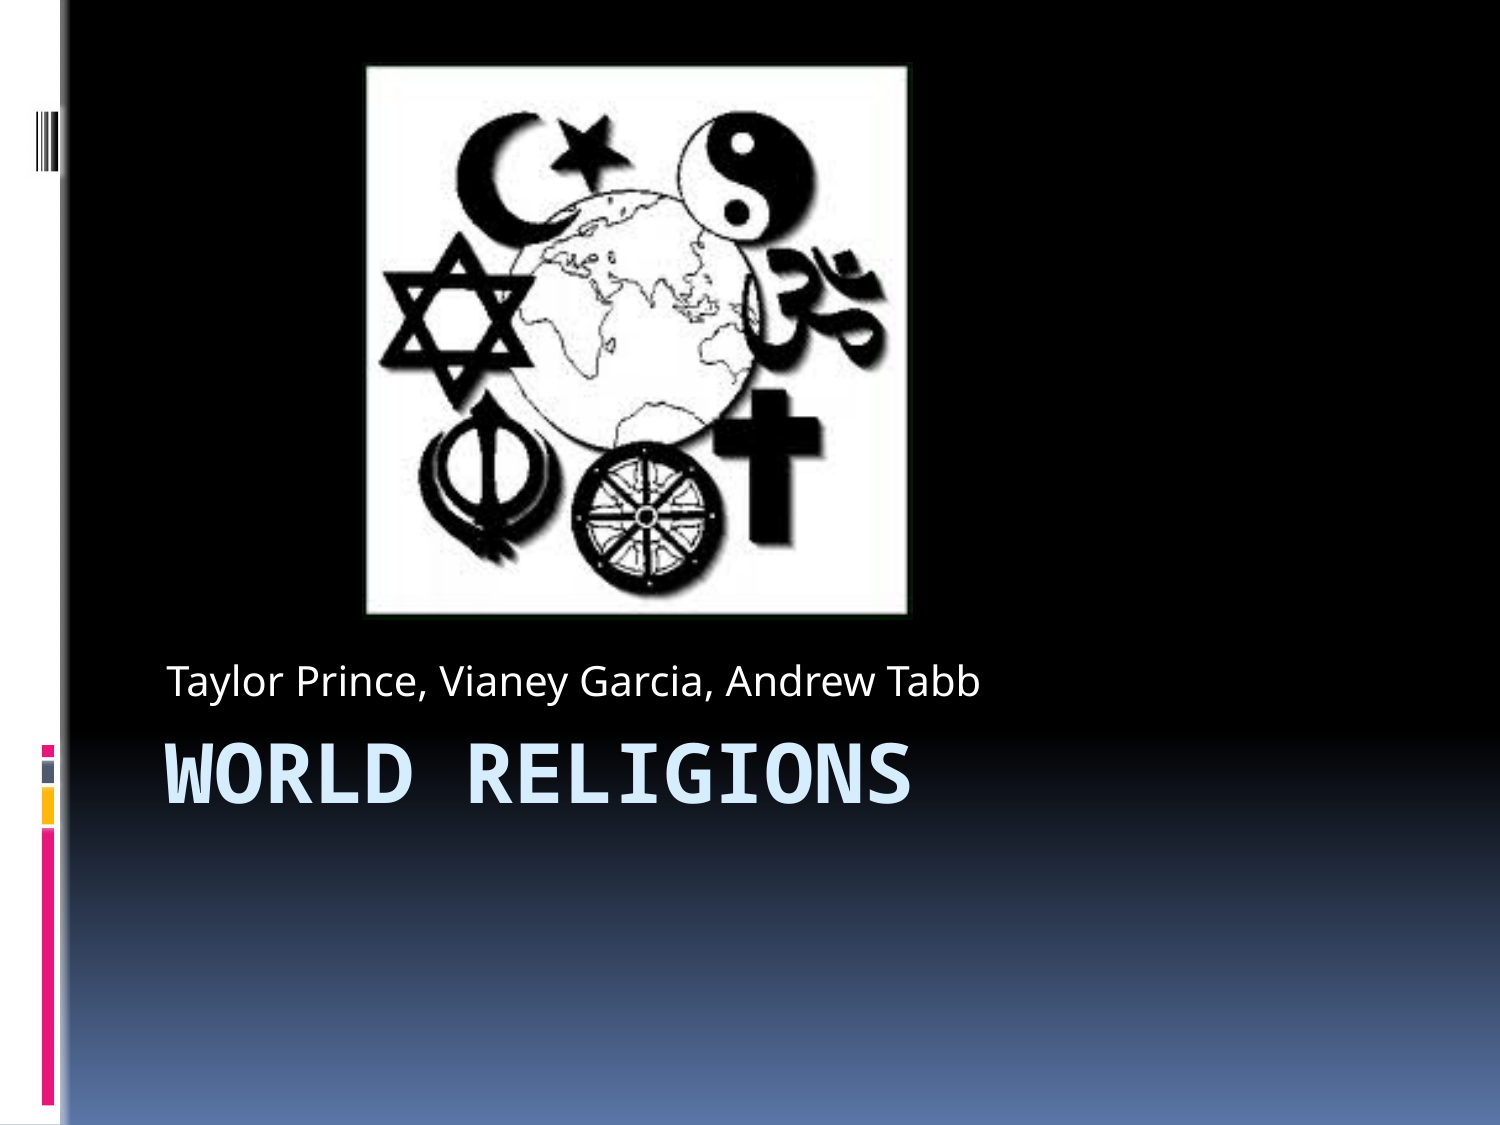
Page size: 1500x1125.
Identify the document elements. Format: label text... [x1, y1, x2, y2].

picture [362, 62, 913, 621]
title World Religions [150, 713, 1425, 1037]
subtitle Taylor Prince, Vianey Garcia, Andrew Tabb [150, 464, 1425, 713]
text_box [0, 0, 349, 183]
